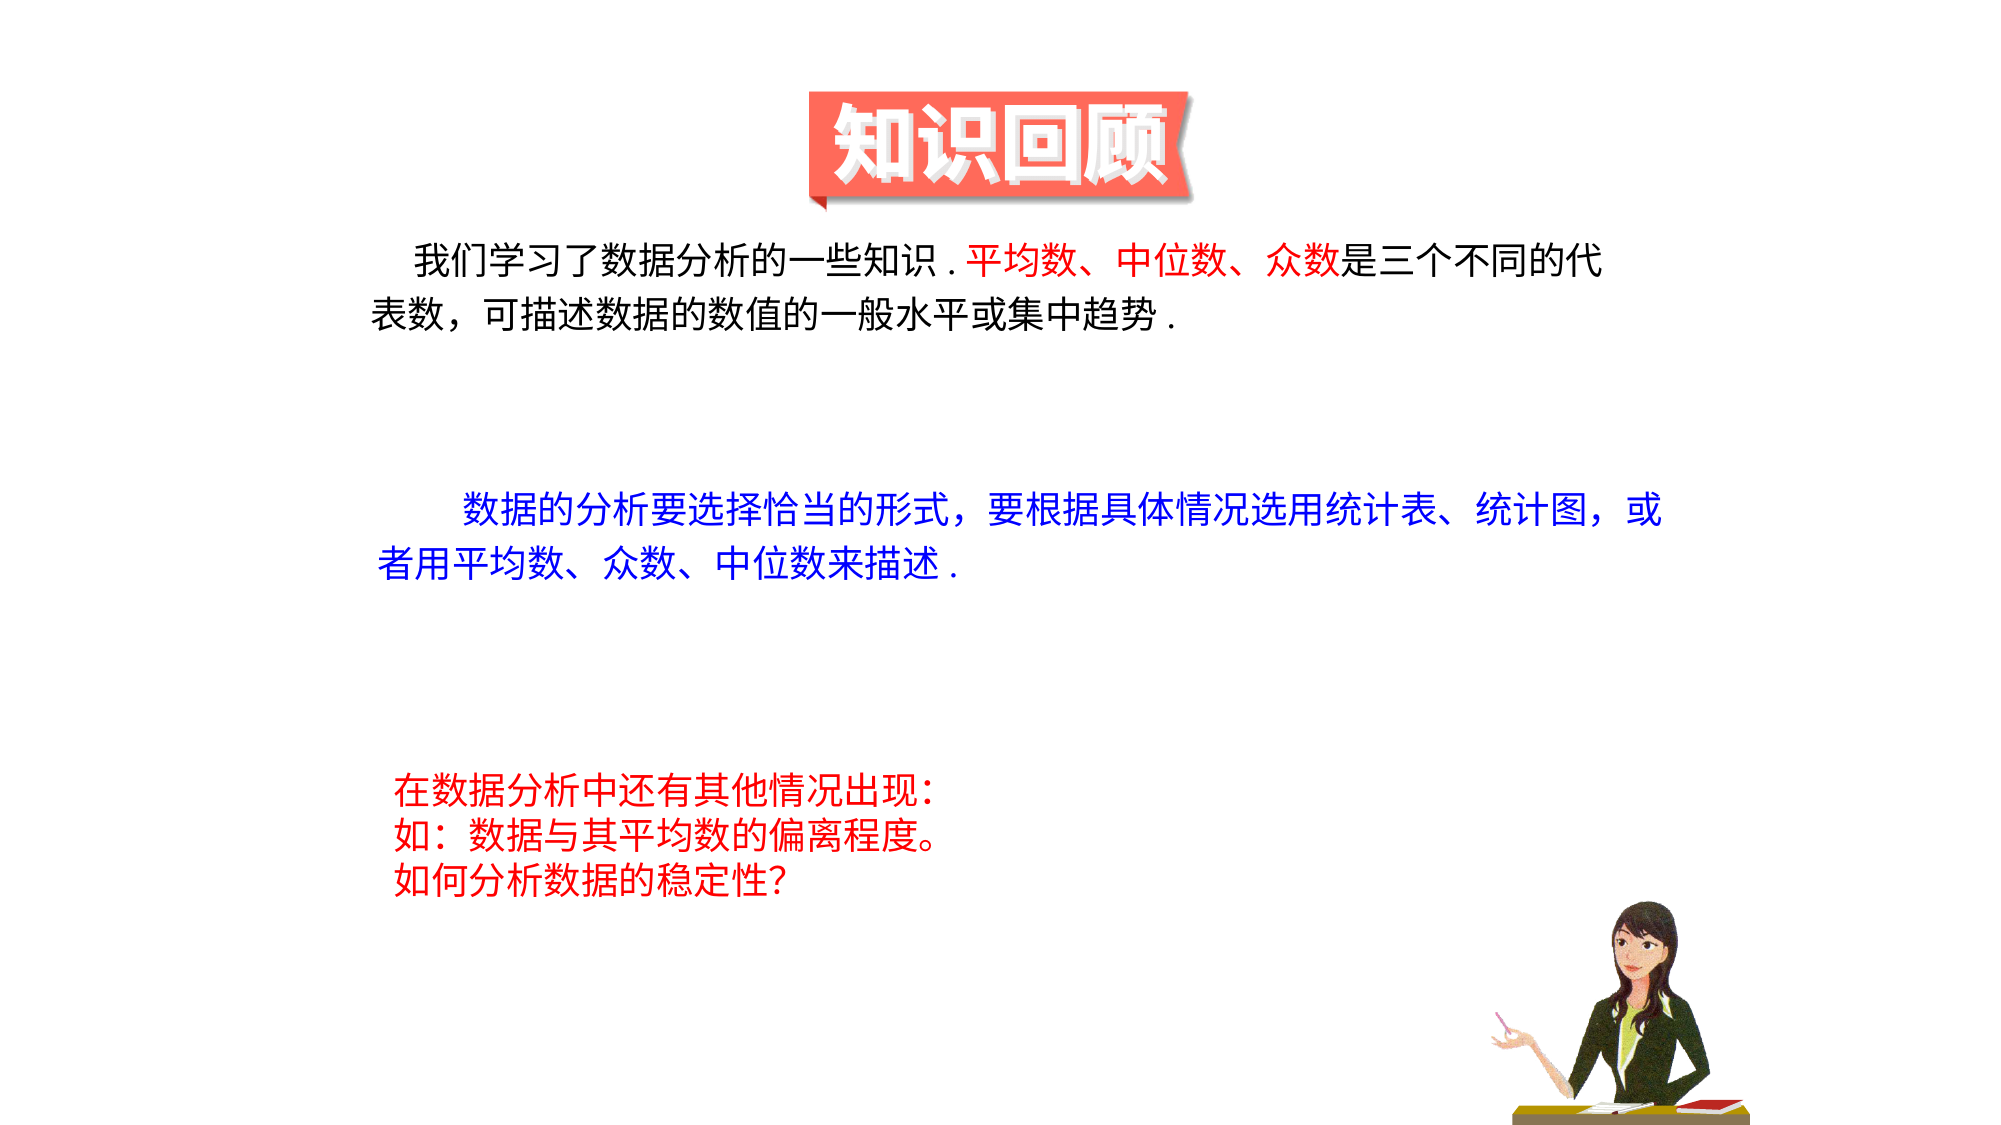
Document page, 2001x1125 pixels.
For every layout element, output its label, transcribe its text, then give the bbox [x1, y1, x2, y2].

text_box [1487, 899, 1750, 1125]
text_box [799, 67, 1248, 293]
text_box 在数据分析中还有其他情况出现： 如：数据与其平均数的偏离程度。 如何分析数据的稳定性？ [378, 759, 1504, 910]
text_box 我们学习了数据分析的一些知识.平均数、中位数、众数是三个不同的代表数，可描述数据的数值的一般水平或集中趋势. [355, 220, 1631, 343]
text_box 数据的分析要选择恰当的形式，要根据具体情况选用统计表、统计图，或者用平均数、众数、中位数来描述. [362, 469, 1713, 593]
